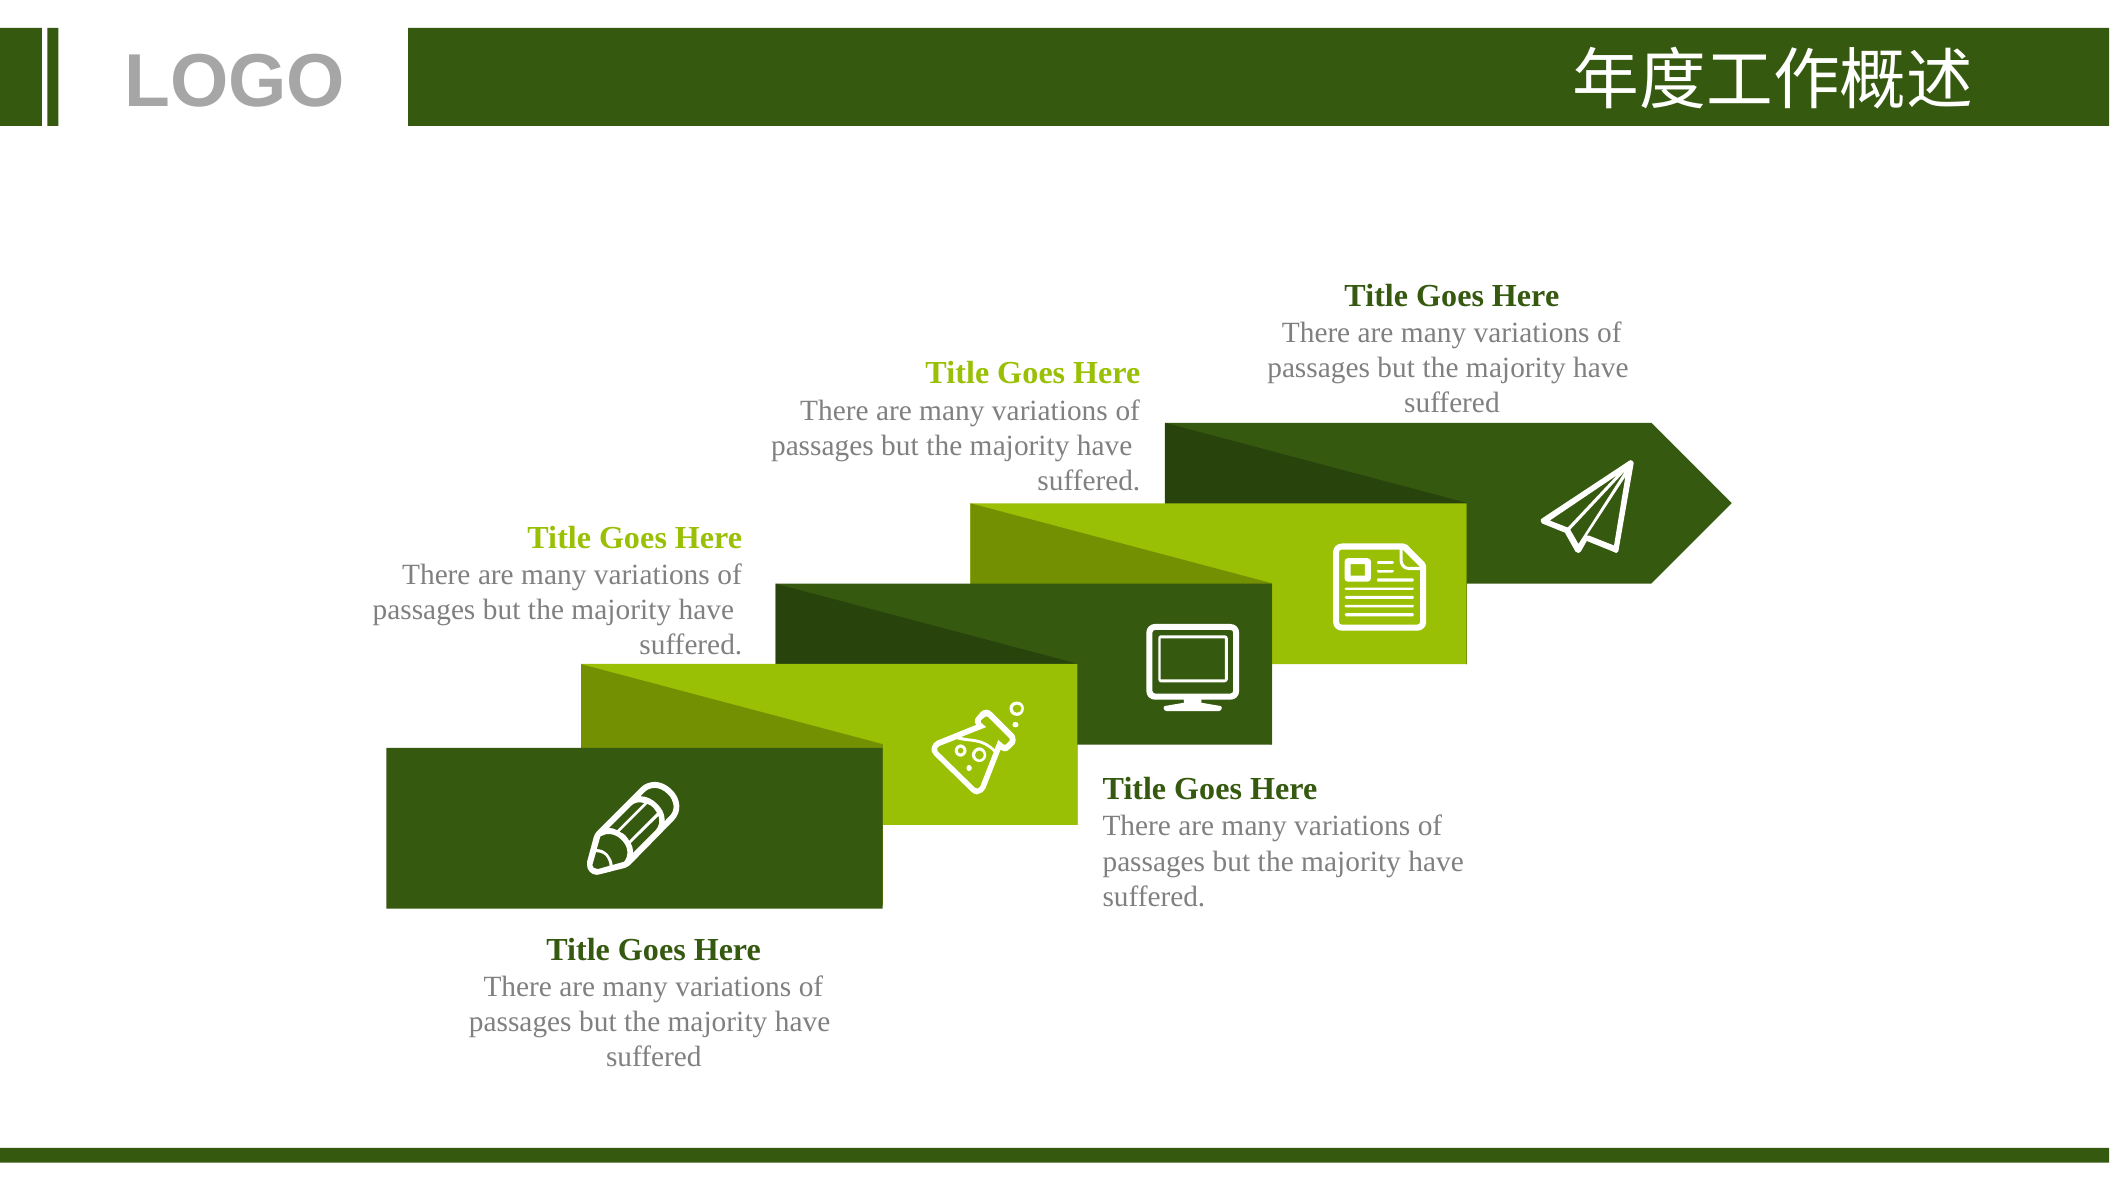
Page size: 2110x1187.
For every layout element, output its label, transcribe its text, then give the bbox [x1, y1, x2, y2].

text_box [930, 701, 1024, 795]
text_box Title Goes Here There are many variations of passages but the majority have suffered [1226, 274, 1678, 419]
text_box Title Goes Here There are many variations of passages but the majority have suffered. [1102, 767, 1553, 913]
text_box [0, 1147, 2110, 1164]
text_box Title Goes Here There are many variations of passages but the majority have suffered. [690, 351, 1141, 497]
text_box LOGO [78, 31, 391, 122]
text_box Title Goes Here There are many variations of passages but the majority have suffered. [291, 516, 743, 661]
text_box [1333, 543, 1427, 631]
text_box [1540, 460, 1634, 554]
text_box [0, 27, 43, 127]
text_box [969, 501, 1274, 746]
text_box [774, 582, 1079, 827]
text_box [585, 663, 1078, 826]
text_box [580, 662, 884, 747]
text_box [974, 502, 1468, 665]
text_box [1164, 421, 1468, 502]
text_box 年度工作概述 [1557, 28, 1989, 124]
text_box [407, 27, 2110, 127]
text_box [385, 747, 884, 910]
text_box [781, 583, 1273, 746]
text_box [587, 781, 680, 875]
text_box [46, 27, 59, 127]
text_box [1166, 421, 1734, 585]
text_box [1146, 623, 1240, 712]
text_box Title Goes Here There are many variations of passages but the majority have suffered [428, 927, 879, 1073]
